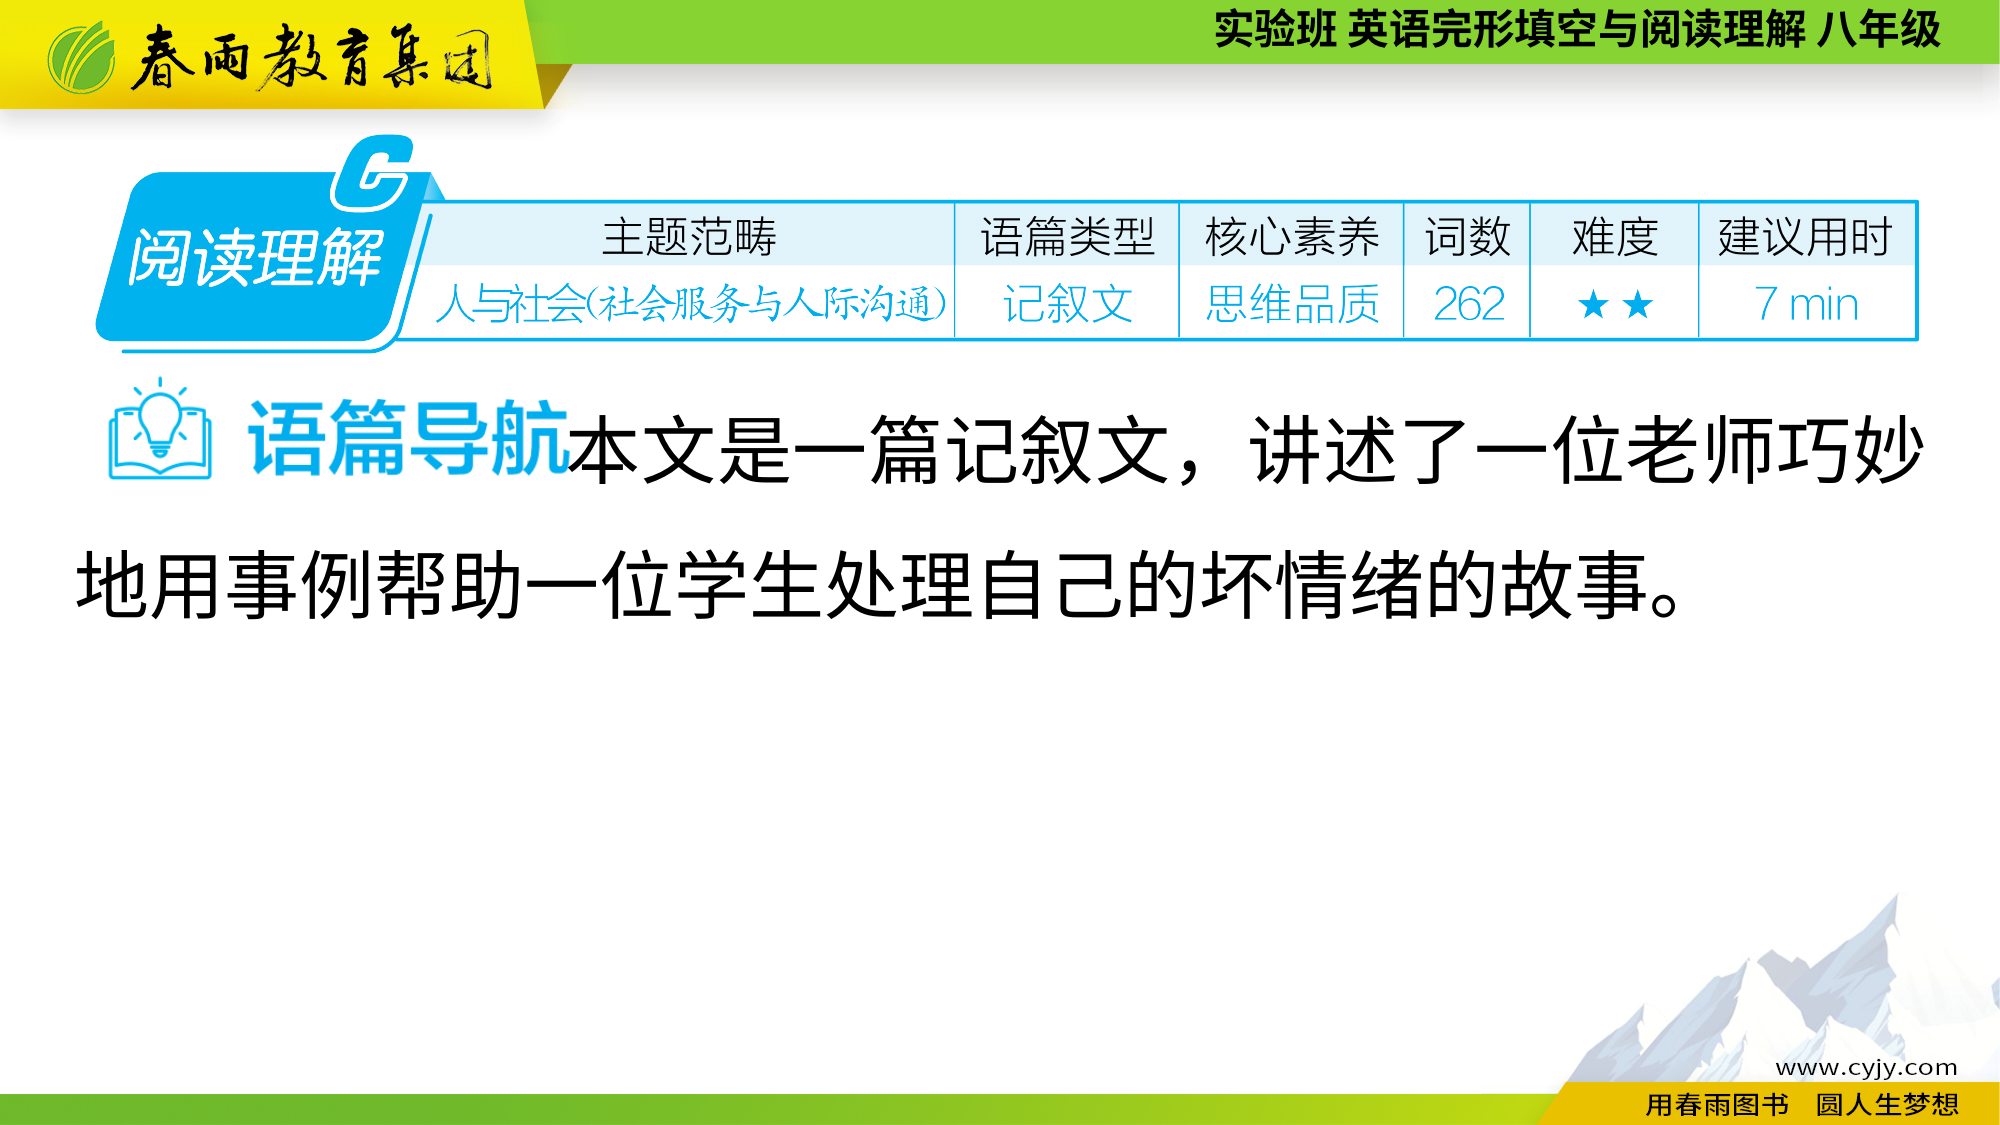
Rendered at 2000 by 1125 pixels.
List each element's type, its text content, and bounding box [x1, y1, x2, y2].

picture [0, 0, 2000, 1125]
list 本文是一篇记叙文，讲述了一位老师巧妙地用事例帮助一位学生处理自己的坏情绪的故事。 [59, 351, 1944, 622]
